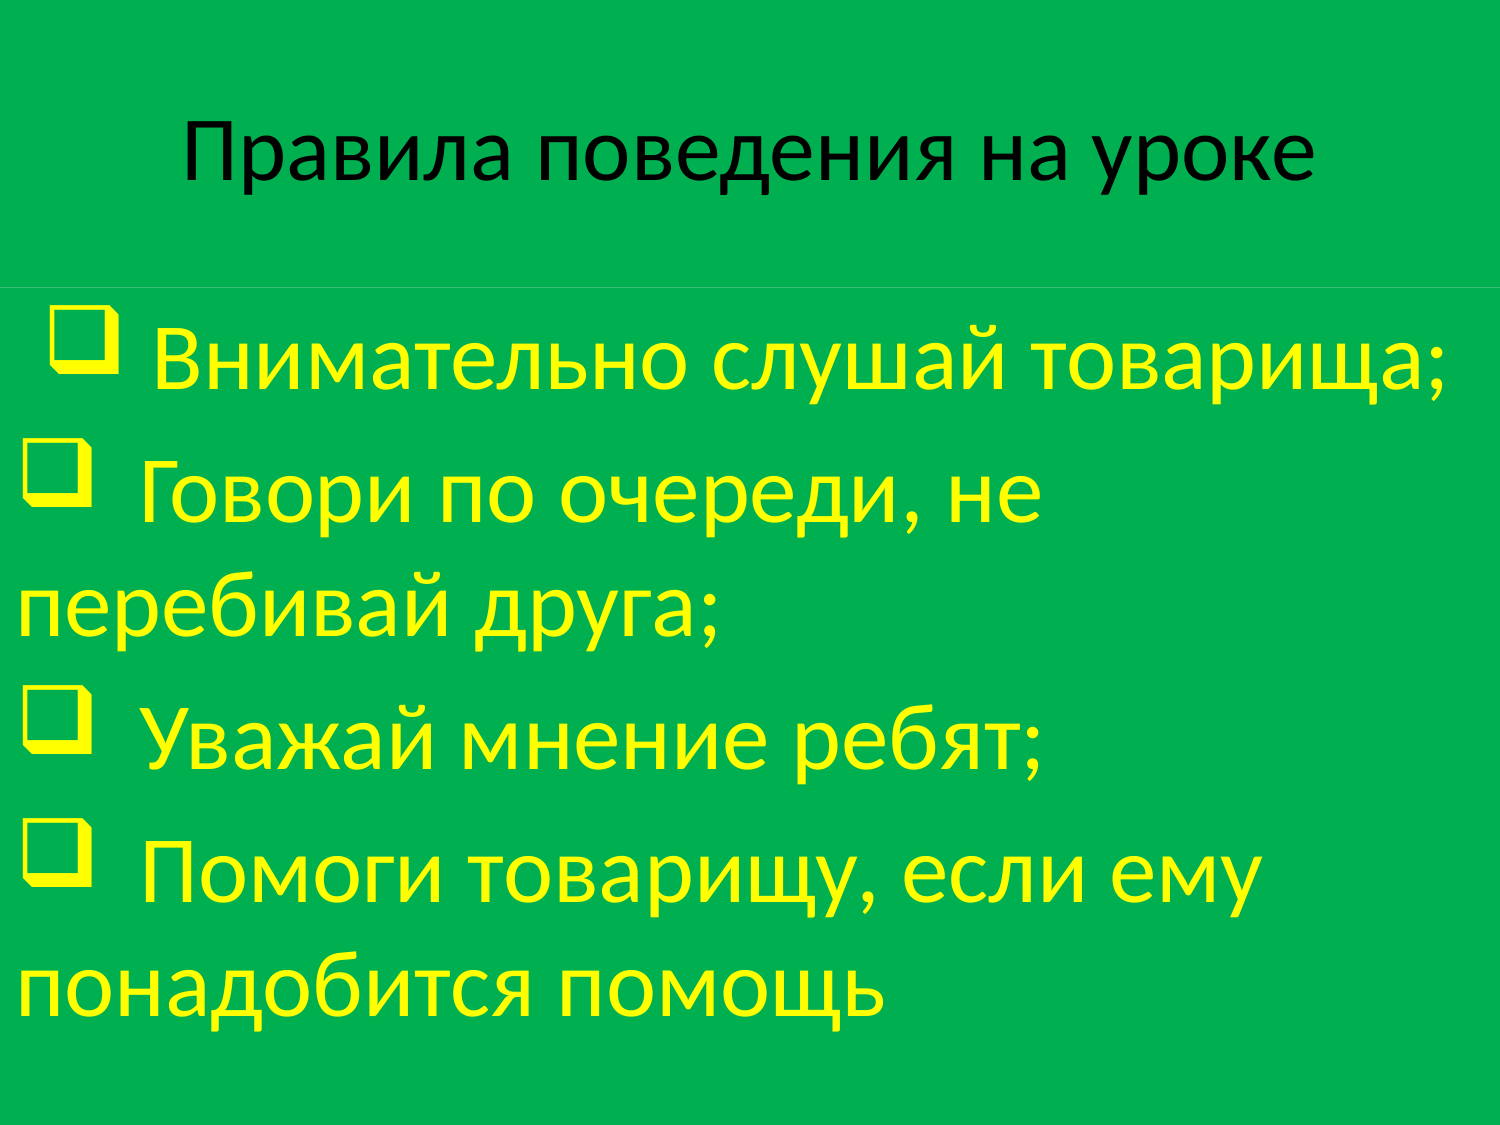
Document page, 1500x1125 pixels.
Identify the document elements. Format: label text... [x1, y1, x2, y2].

subtitle Внимательно слушай товарища; Говори по очереди, не перебивай друга; Уважай мнение ребят; Помоги товарищу, если ему понадобится помощь [0, 287, 1500, 1125]
title Правила поведения на уроке [0, 0, 1500, 287]
